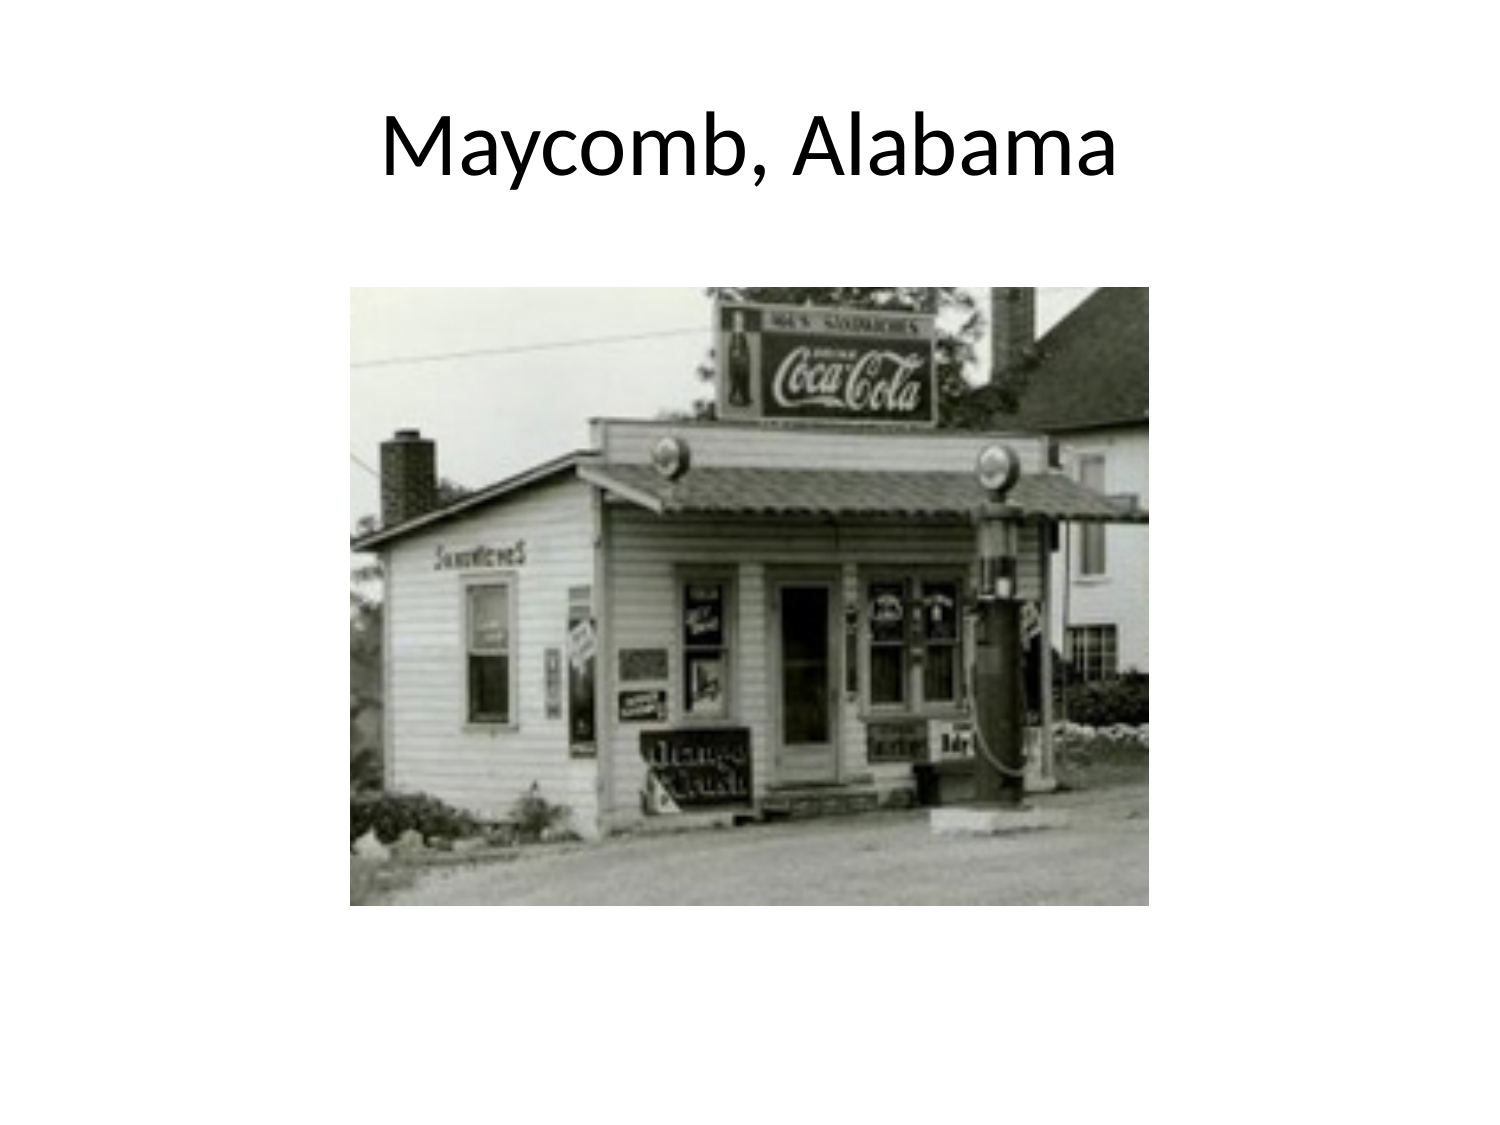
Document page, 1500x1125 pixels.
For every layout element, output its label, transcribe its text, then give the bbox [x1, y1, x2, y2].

picture [349, 287, 1149, 906]
title Maycomb, Alabama [75, 45, 1425, 233]
